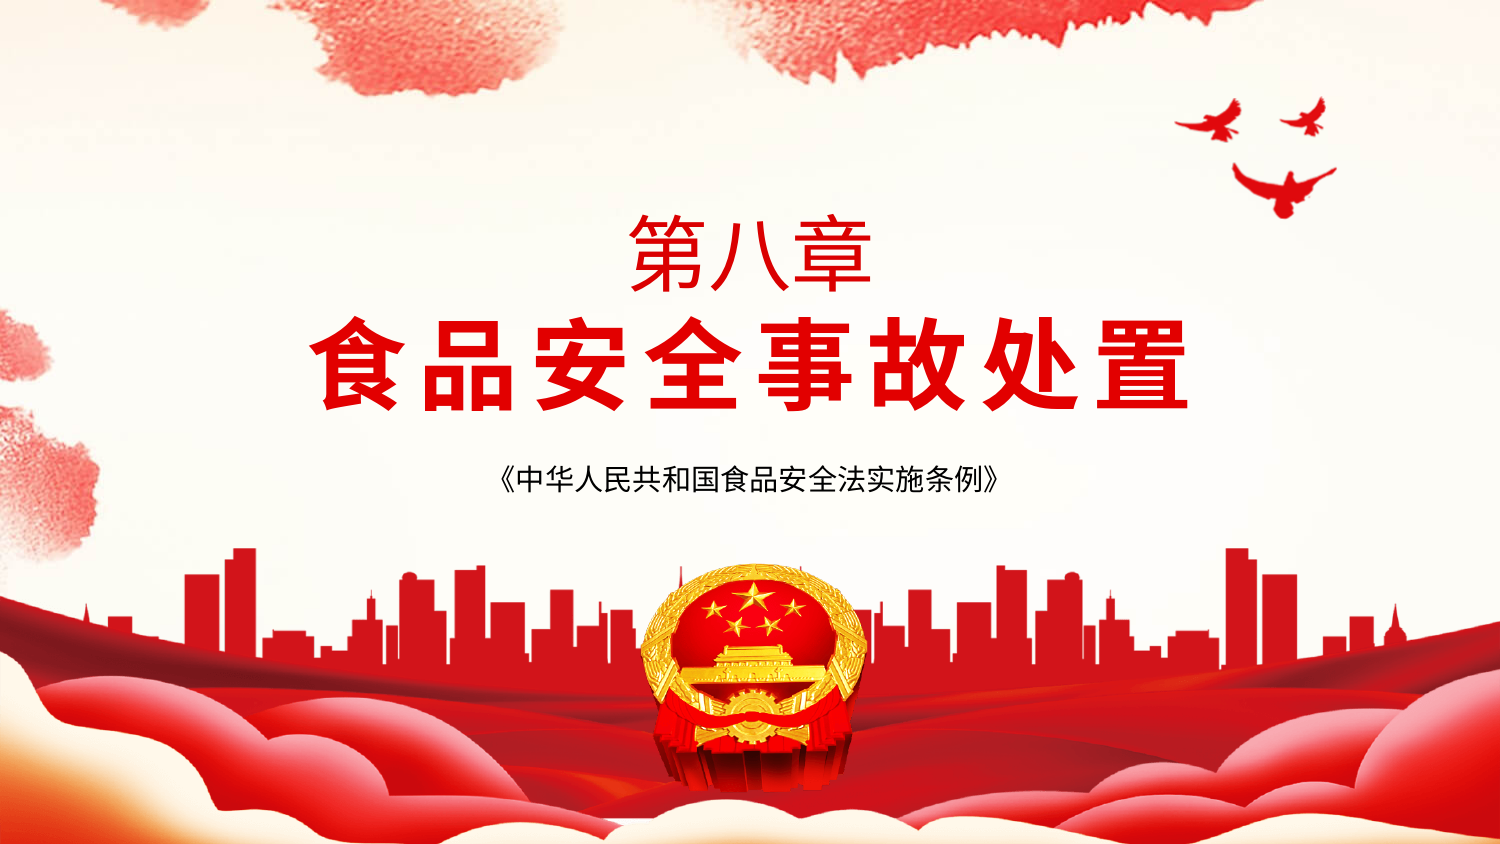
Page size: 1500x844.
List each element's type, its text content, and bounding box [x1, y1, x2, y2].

picture [0, 0, 1500, 844]
text_box 第八章 [575, 171, 926, 308]
text_box 《中华人民共和国食品安全法实施条例》 [440, 446, 1060, 490]
text_box 食品安全事故处置 [199, 296, 1300, 428]
